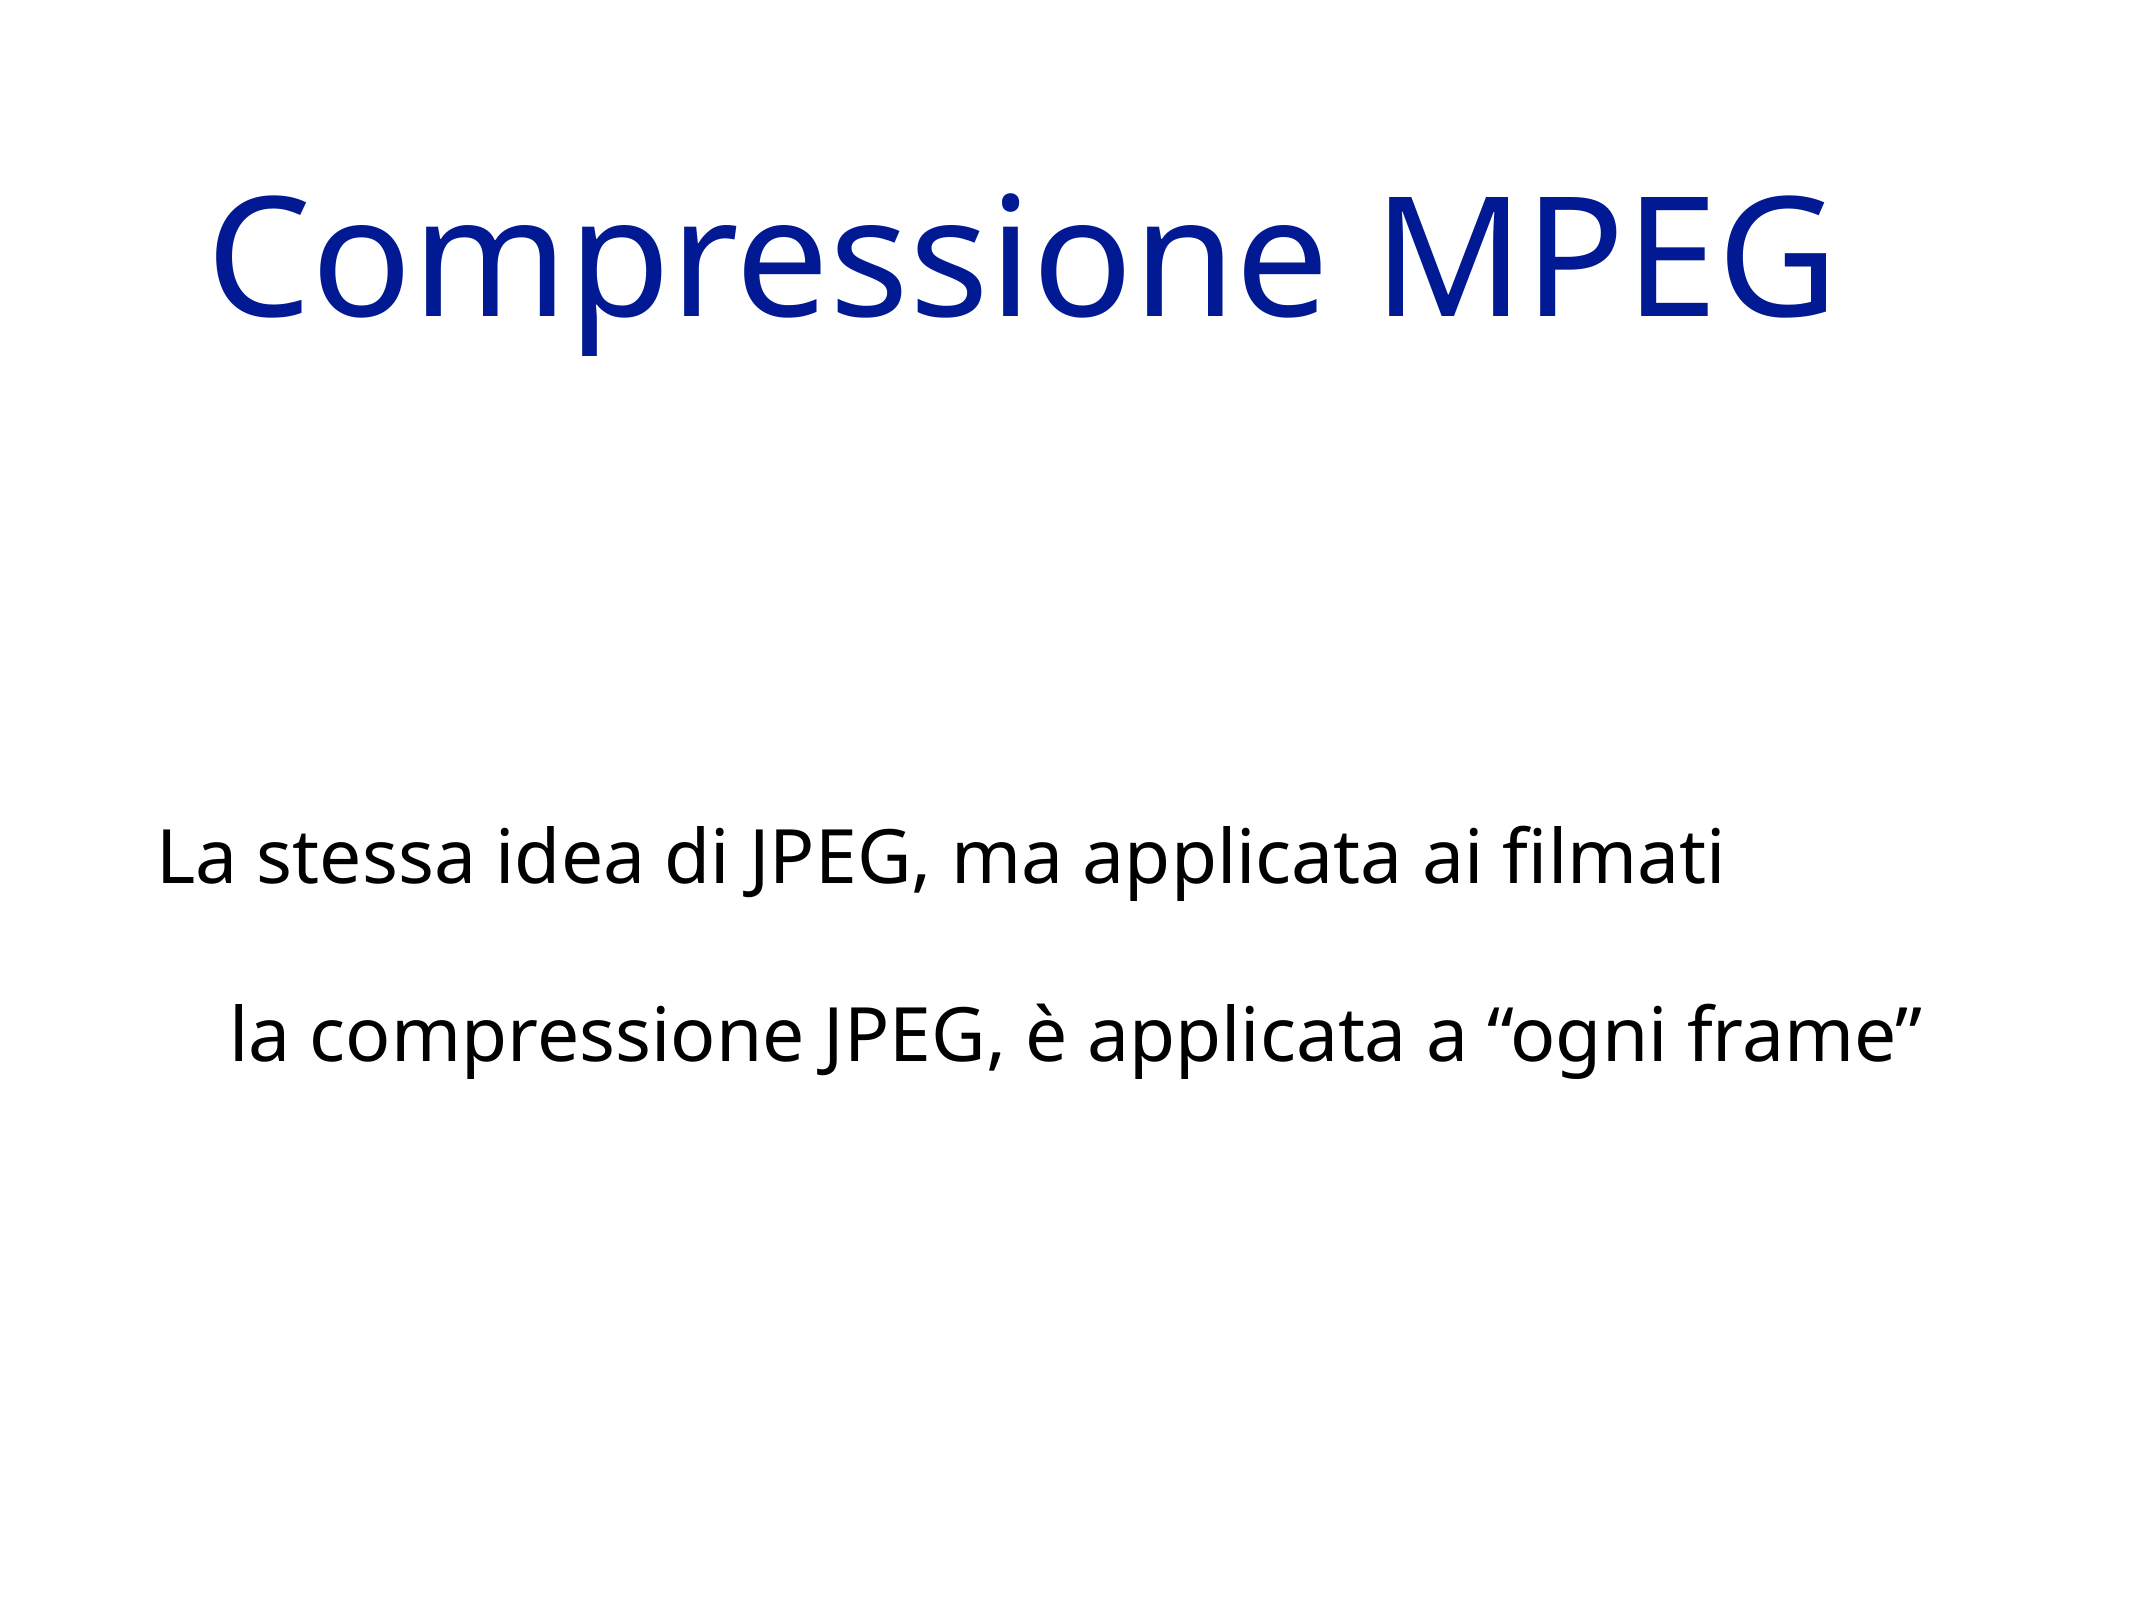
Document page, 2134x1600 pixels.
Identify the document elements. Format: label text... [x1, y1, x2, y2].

list La stessa idea di JPEG, ma applicata ai filmati la compressione JPEG, è applicata a “ogni frame” [155, 426, 1978, 1459]
title Compressione MPEG [155, 72, 1978, 426]
